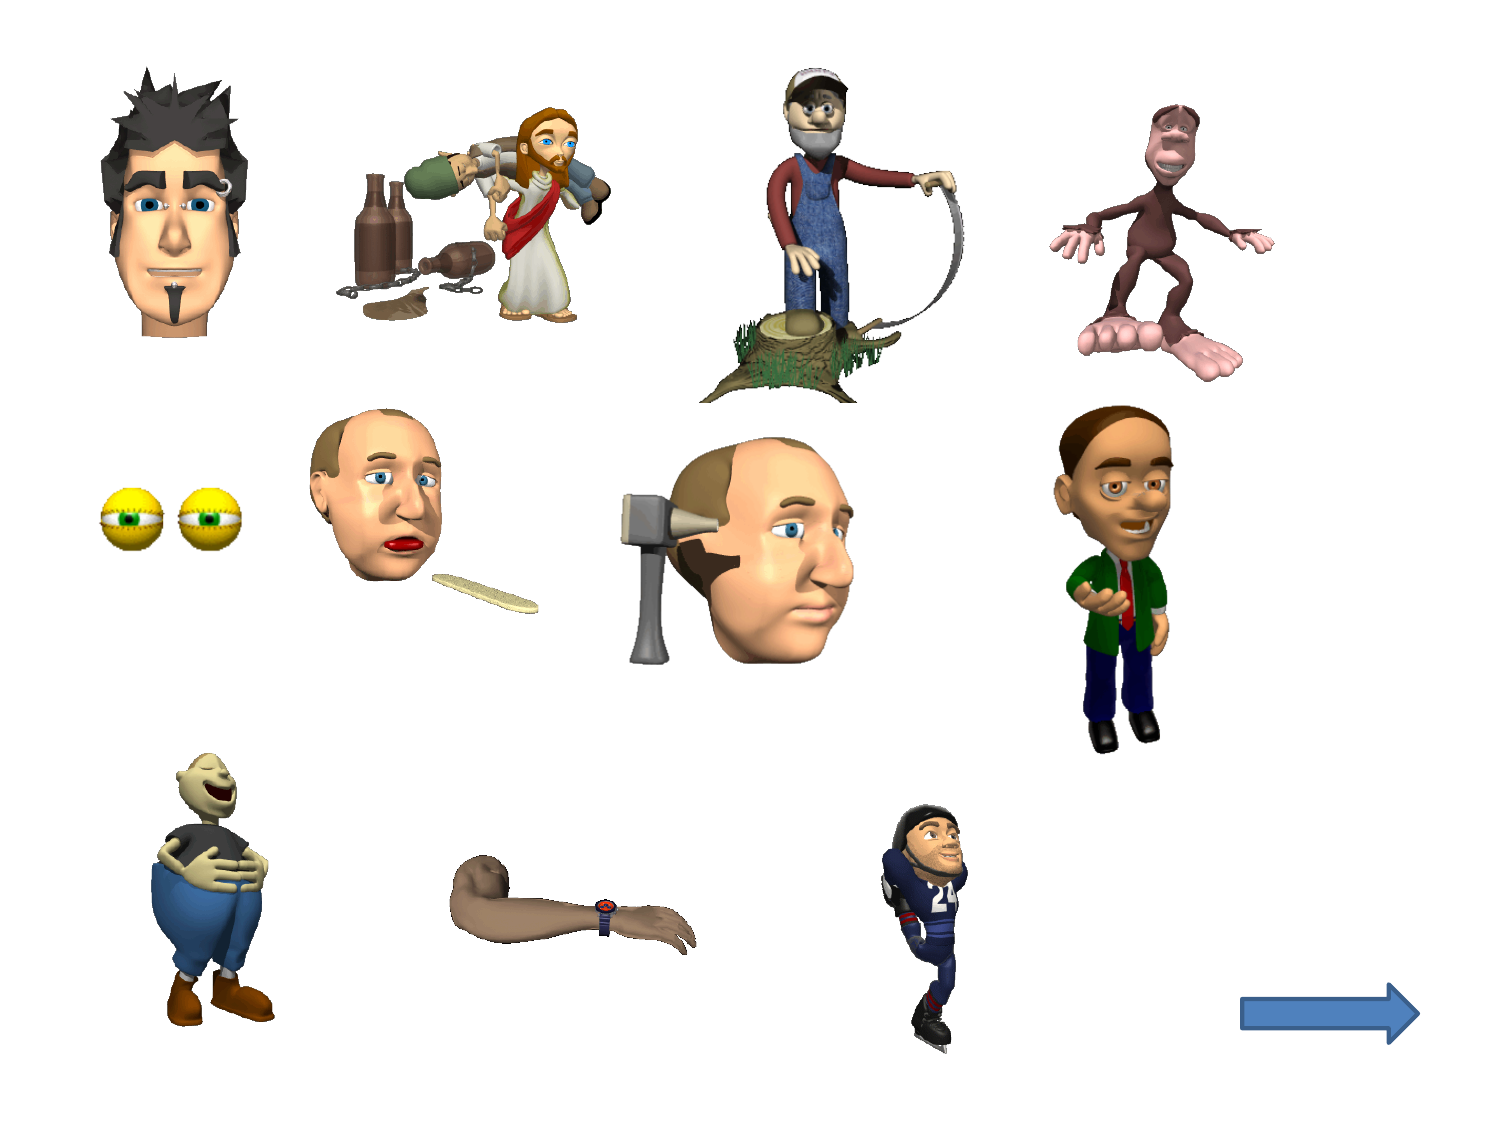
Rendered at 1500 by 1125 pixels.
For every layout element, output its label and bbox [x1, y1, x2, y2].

text_box [1240, 982, 1421, 1045]
picture [280, 398, 915, 687]
picture [105, 749, 315, 1037]
picture [831, 784, 1043, 1072]
picture [445, 831, 701, 969]
picture [81, 58, 279, 346]
picture [327, 93, 652, 340]
picture [1007, 398, 1254, 767]
picture [93, 480, 251, 559]
picture [655, 58, 1298, 404]
